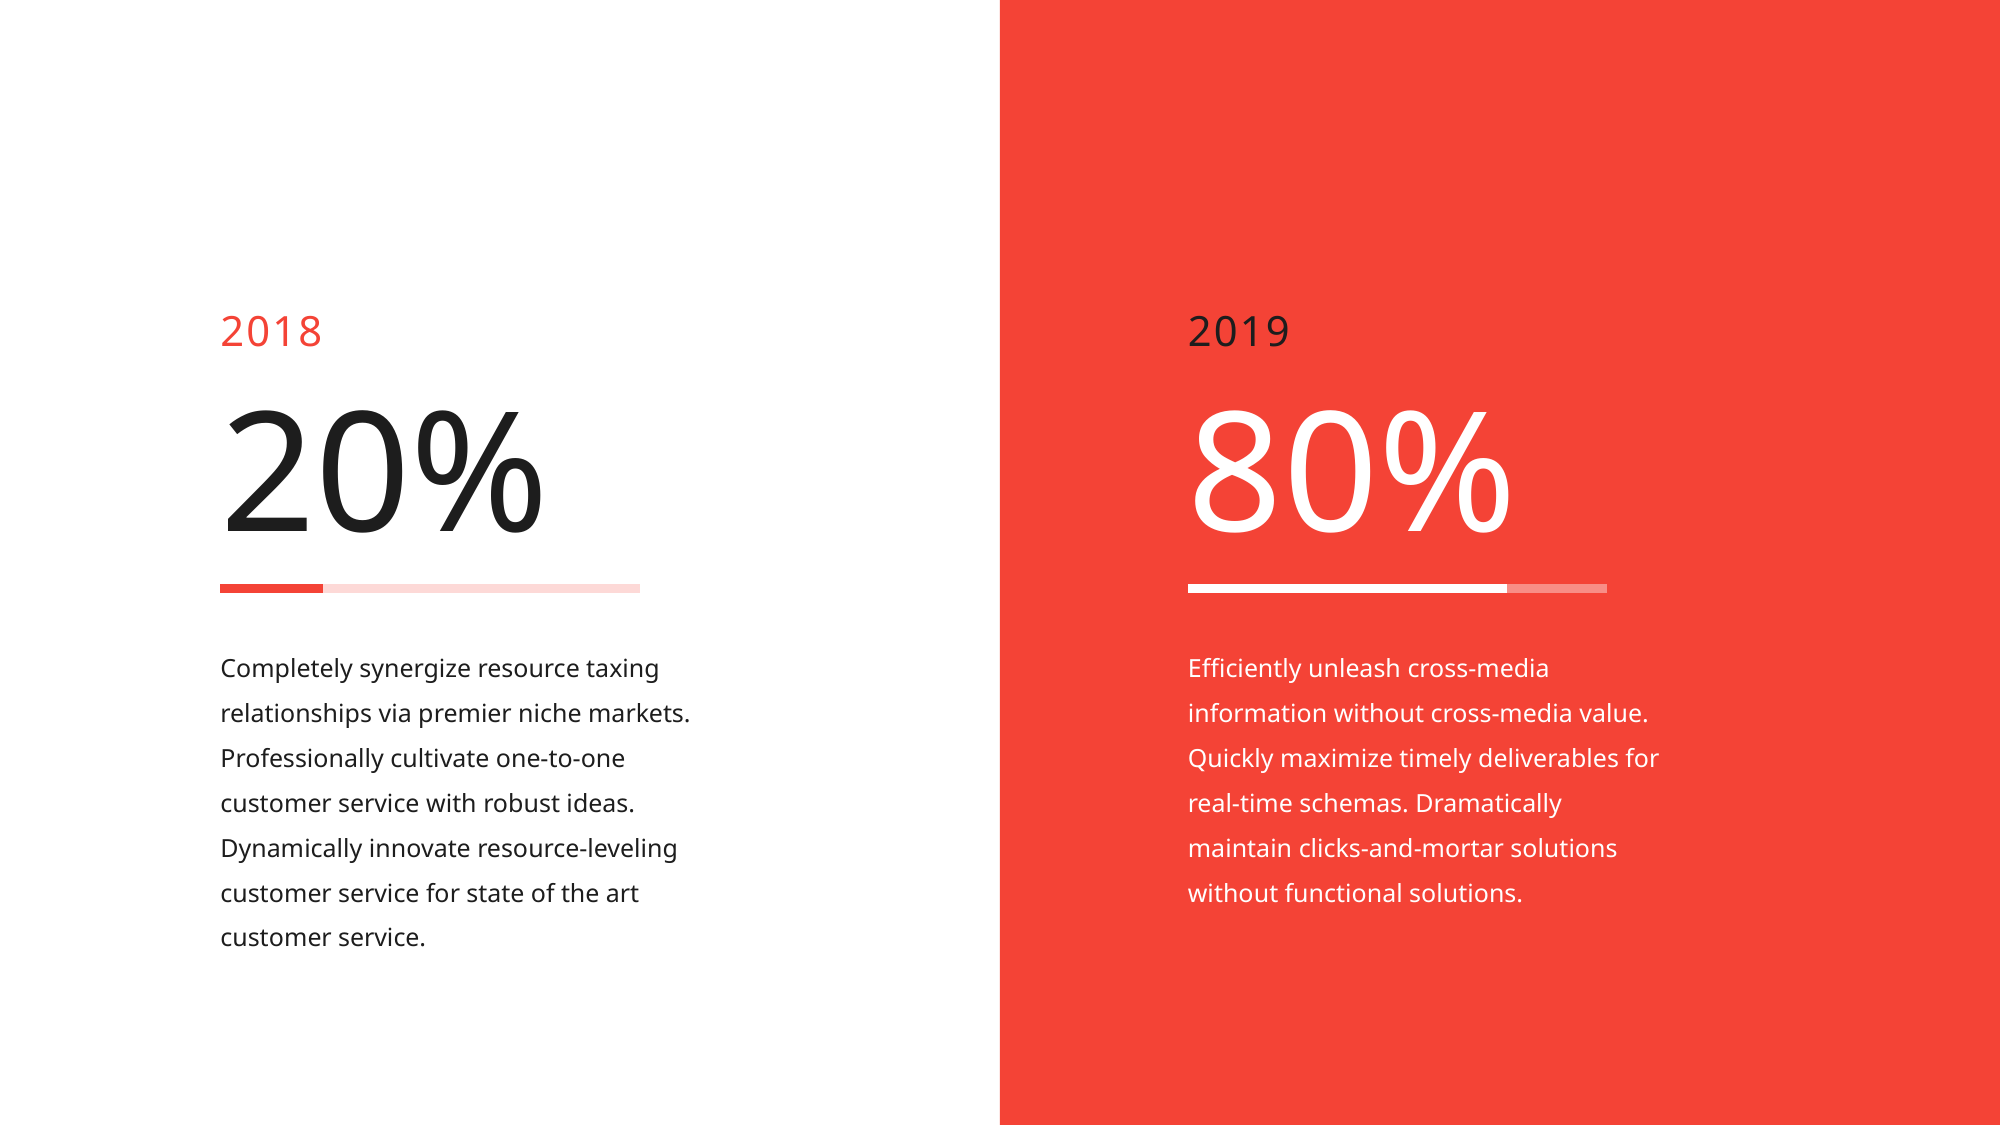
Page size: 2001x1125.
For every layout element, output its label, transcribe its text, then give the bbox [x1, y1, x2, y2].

text_box Efficiently unleash cross-media information without cross-media value. Quickly maximize timely deliverables for real-time schemas. Dramatically maintain clicks-and-mortar solutions without functional solutions. [1187, 637, 1668, 907]
text_box [999, 0, 2000, 1125]
text_box 20% [220, 345, 889, 566]
text_box 80% [1187, 345, 1857, 566]
text_box 2018 [220, 294, 518, 355]
text_box Completely synergize resource taxing relationships via premier niche markets. Professionally cultivate one-to-one customer service with robust ideas. Dynamically innovate resource-leveling customer service for state of the art customer service. [220, 637, 700, 952]
text_box 2019 [1187, 294, 1485, 355]
